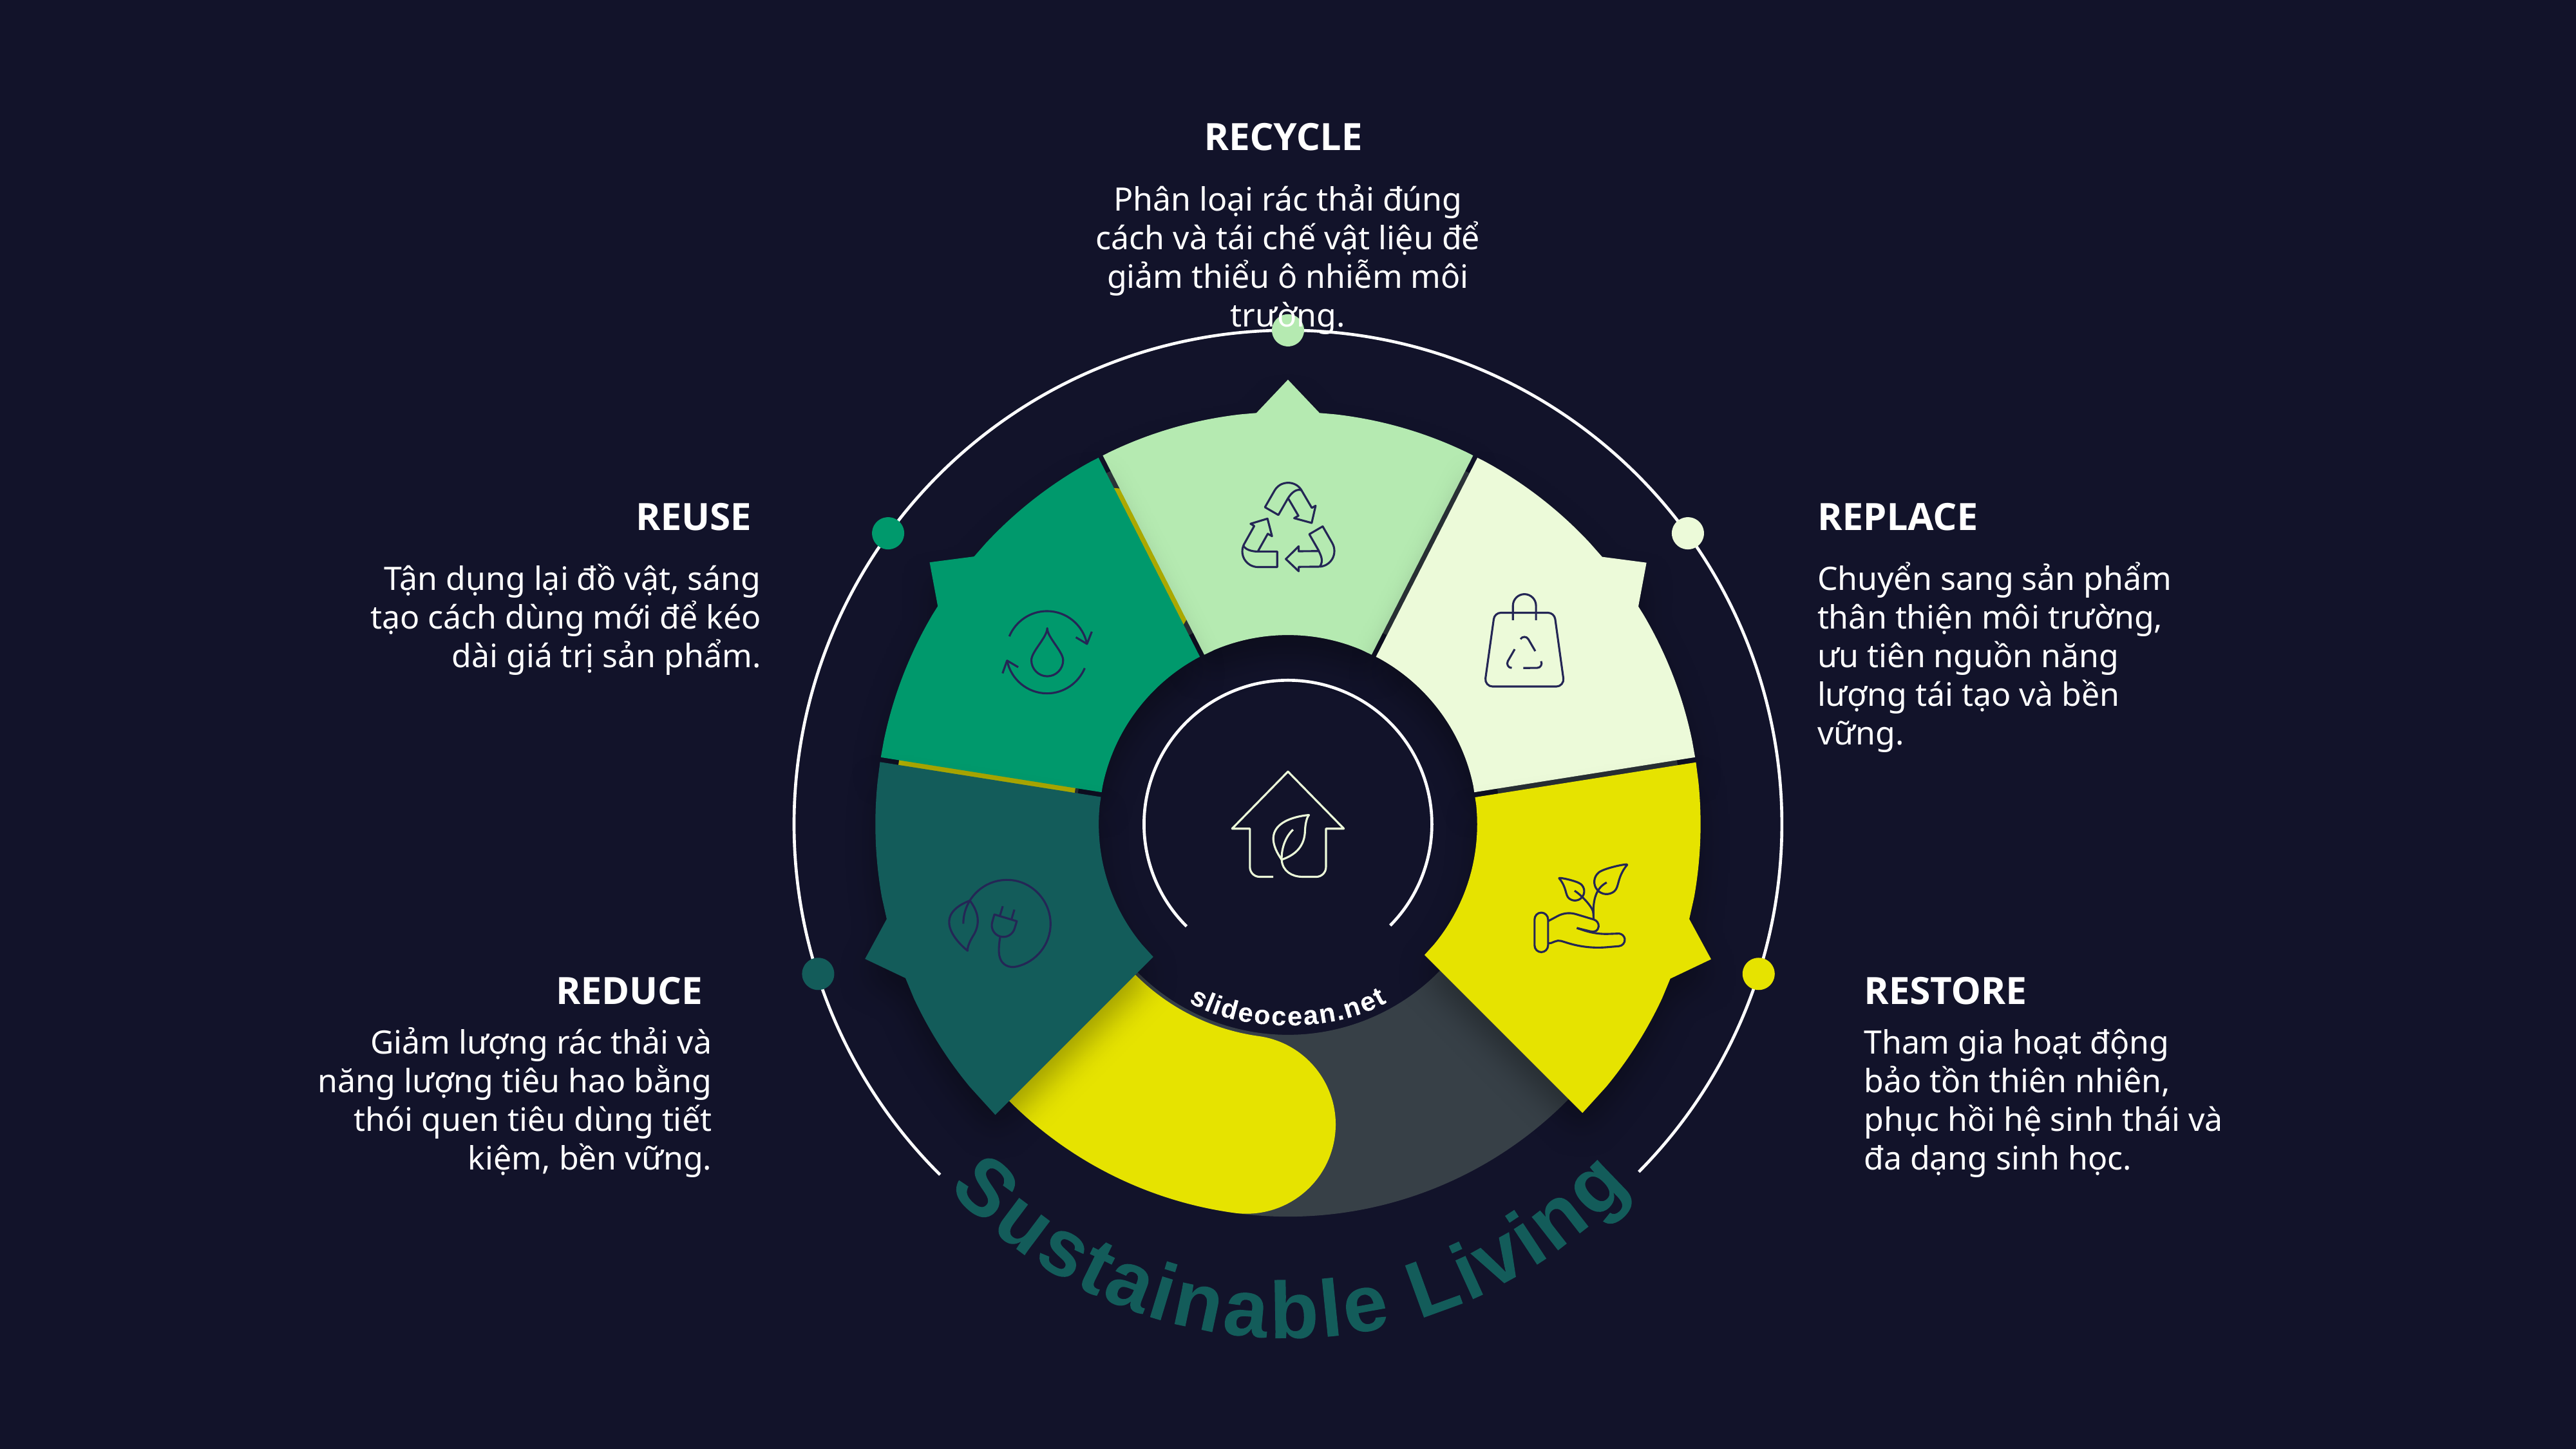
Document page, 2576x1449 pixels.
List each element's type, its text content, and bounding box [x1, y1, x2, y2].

text_box [991, 338, 1585, 428]
text_box Tận dụng lại đồ vật, sáng tạo cách dùng mới để kéo dài giá trị sản phẩm. [332, 553, 771, 679]
text_box RESTORE [1854, 961, 2180, 1017]
text_box [871, 516, 893, 551]
text_box [1741, 956, 1776, 991]
text_box [1273, 338, 1303, 348]
text_box Giảm lượng rác thải và năng lượng tiêu hao bằng thói quen tiêu dùng tiết kiệm, bền vững. [300, 1017, 722, 1182]
text_box [1683, 516, 1705, 551]
text_box REPLACE [1808, 488, 2134, 542]
text_box Chuyển sang sản phẩm thân thiện môi trường, ưu tiên nguồn năng lượng tái tạo và bền vững. [1808, 553, 2210, 756]
text_box [1683, 547, 1783, 1122]
text_box Phân loại rác thải đúng cách và tái chế vật liệu để giảm thiểu ô nhiễm môi trường. [1069, 173, 1507, 338]
text_box REUSE [445, 488, 771, 542]
text_box Tham gia hoạt động bảo tồn thiên nhiên, phục hồi hệ sinh thái và đa dạng sinh học. [1854, 1017, 2244, 1182]
text_box REDUCE [396, 961, 722, 1017]
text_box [893, 428, 1683, 1217]
text_box RECYCLE [1125, 108, 1451, 162]
text_box [800, 956, 836, 991]
text_box [793, 547, 893, 1122]
